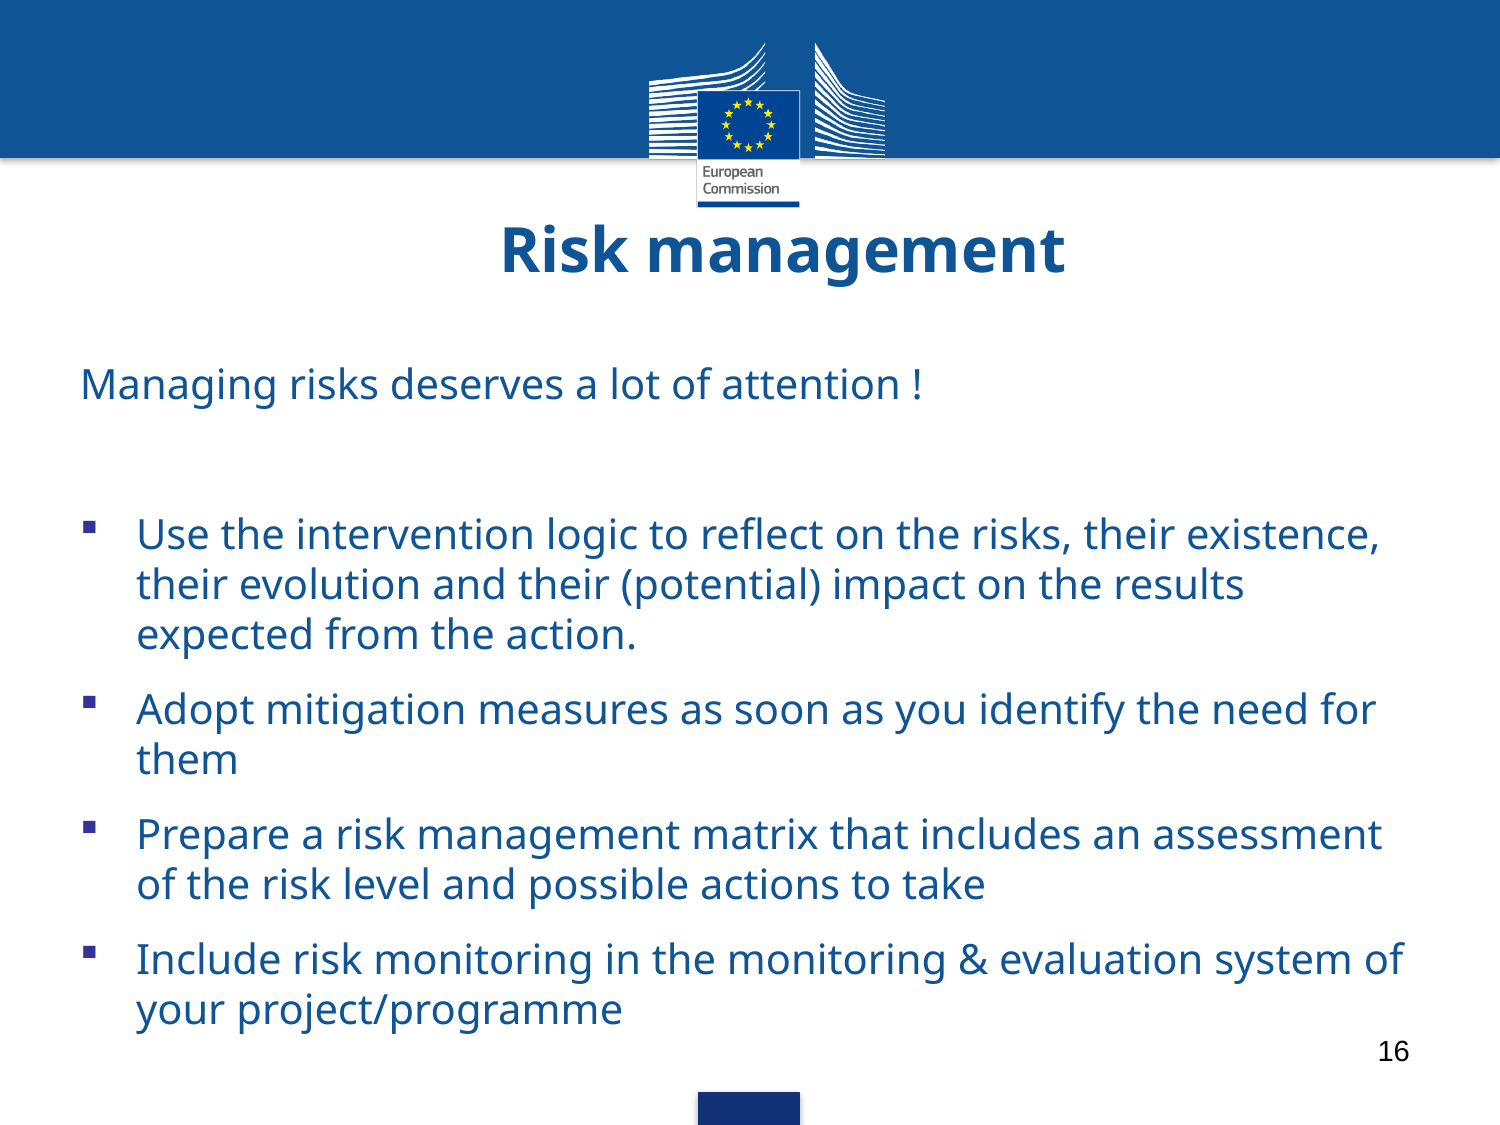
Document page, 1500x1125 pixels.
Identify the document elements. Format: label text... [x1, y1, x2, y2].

picture [649, 42, 885, 184]
title Risk management [34, 184, 1473, 312]
list Managing risks deserves a lot of attention ! Use the intervention logic to reflect on the risks, their existence, their evolution and their (potential) impact on the results expected from the action. Adopt mitigation measures as soon as you identify the need for them Prepare a risk management matrix that includes an assessment of the risk level and possible actions to take Include risk monitoring in the monitoring & evaluation system of your project/programme [64, 349, 1424, 1071]
slide_number 16 [1074, 1024, 1426, 1103]
